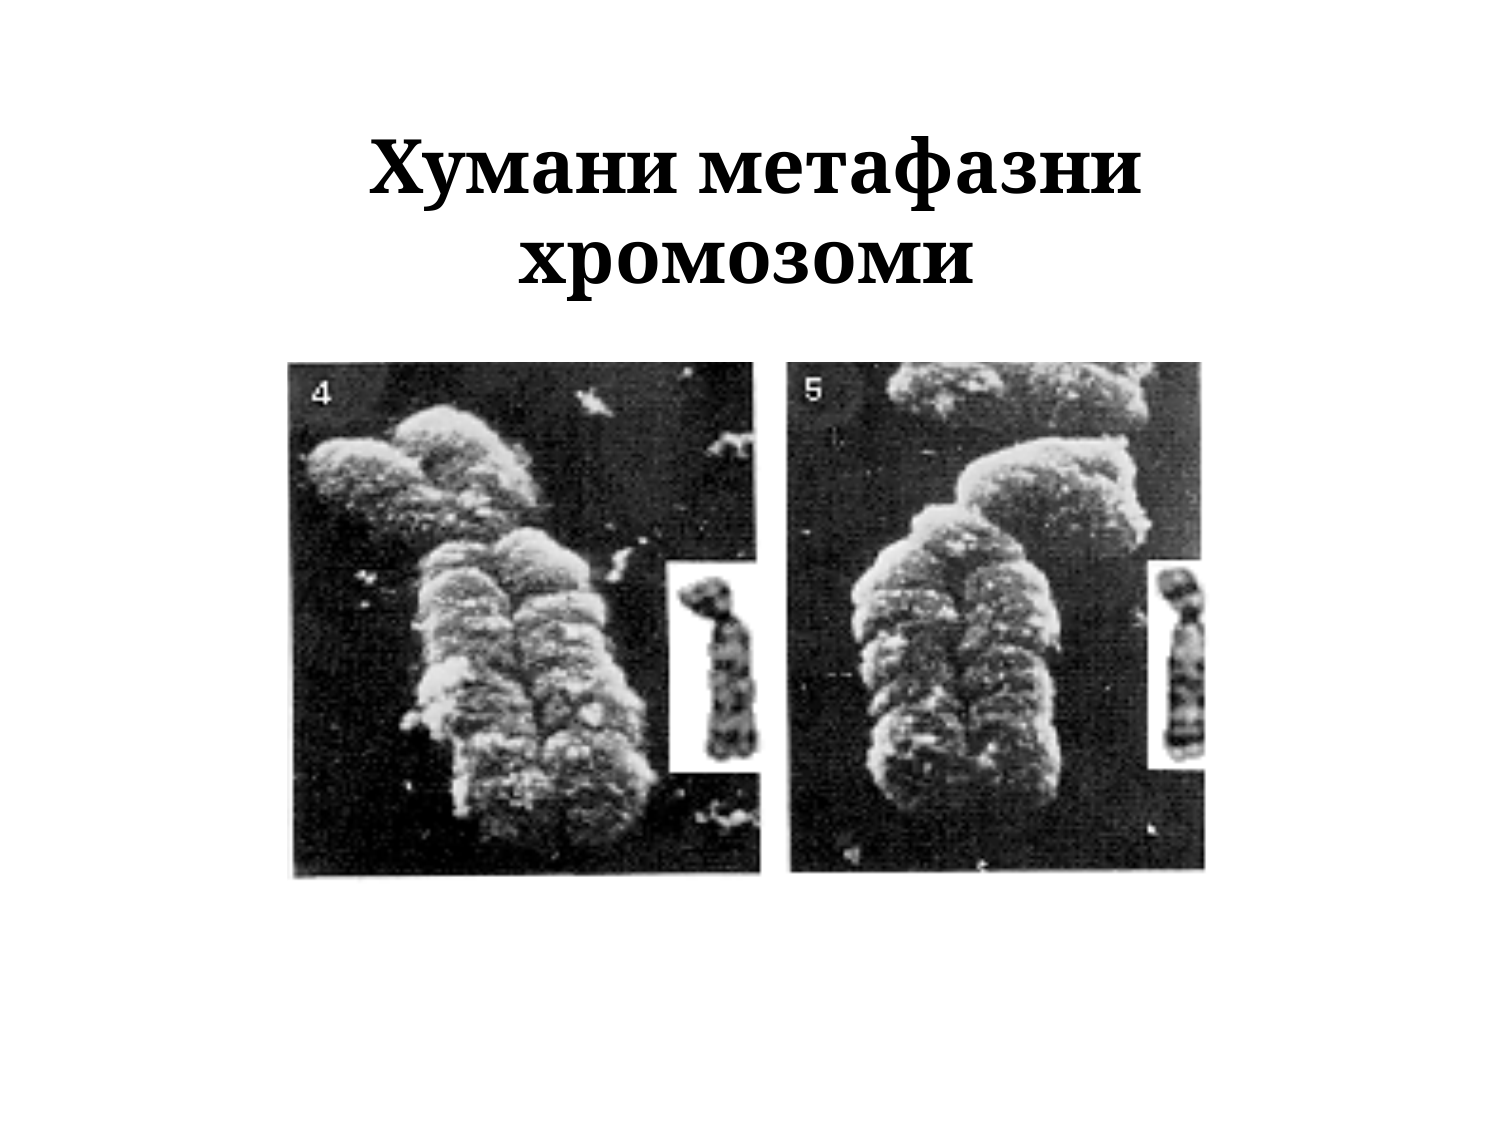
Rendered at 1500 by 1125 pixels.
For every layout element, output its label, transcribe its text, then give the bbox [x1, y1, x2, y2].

title Хумани метафазни хромозоми [118, 87, 1394, 329]
picture [287, 362, 1226, 888]
